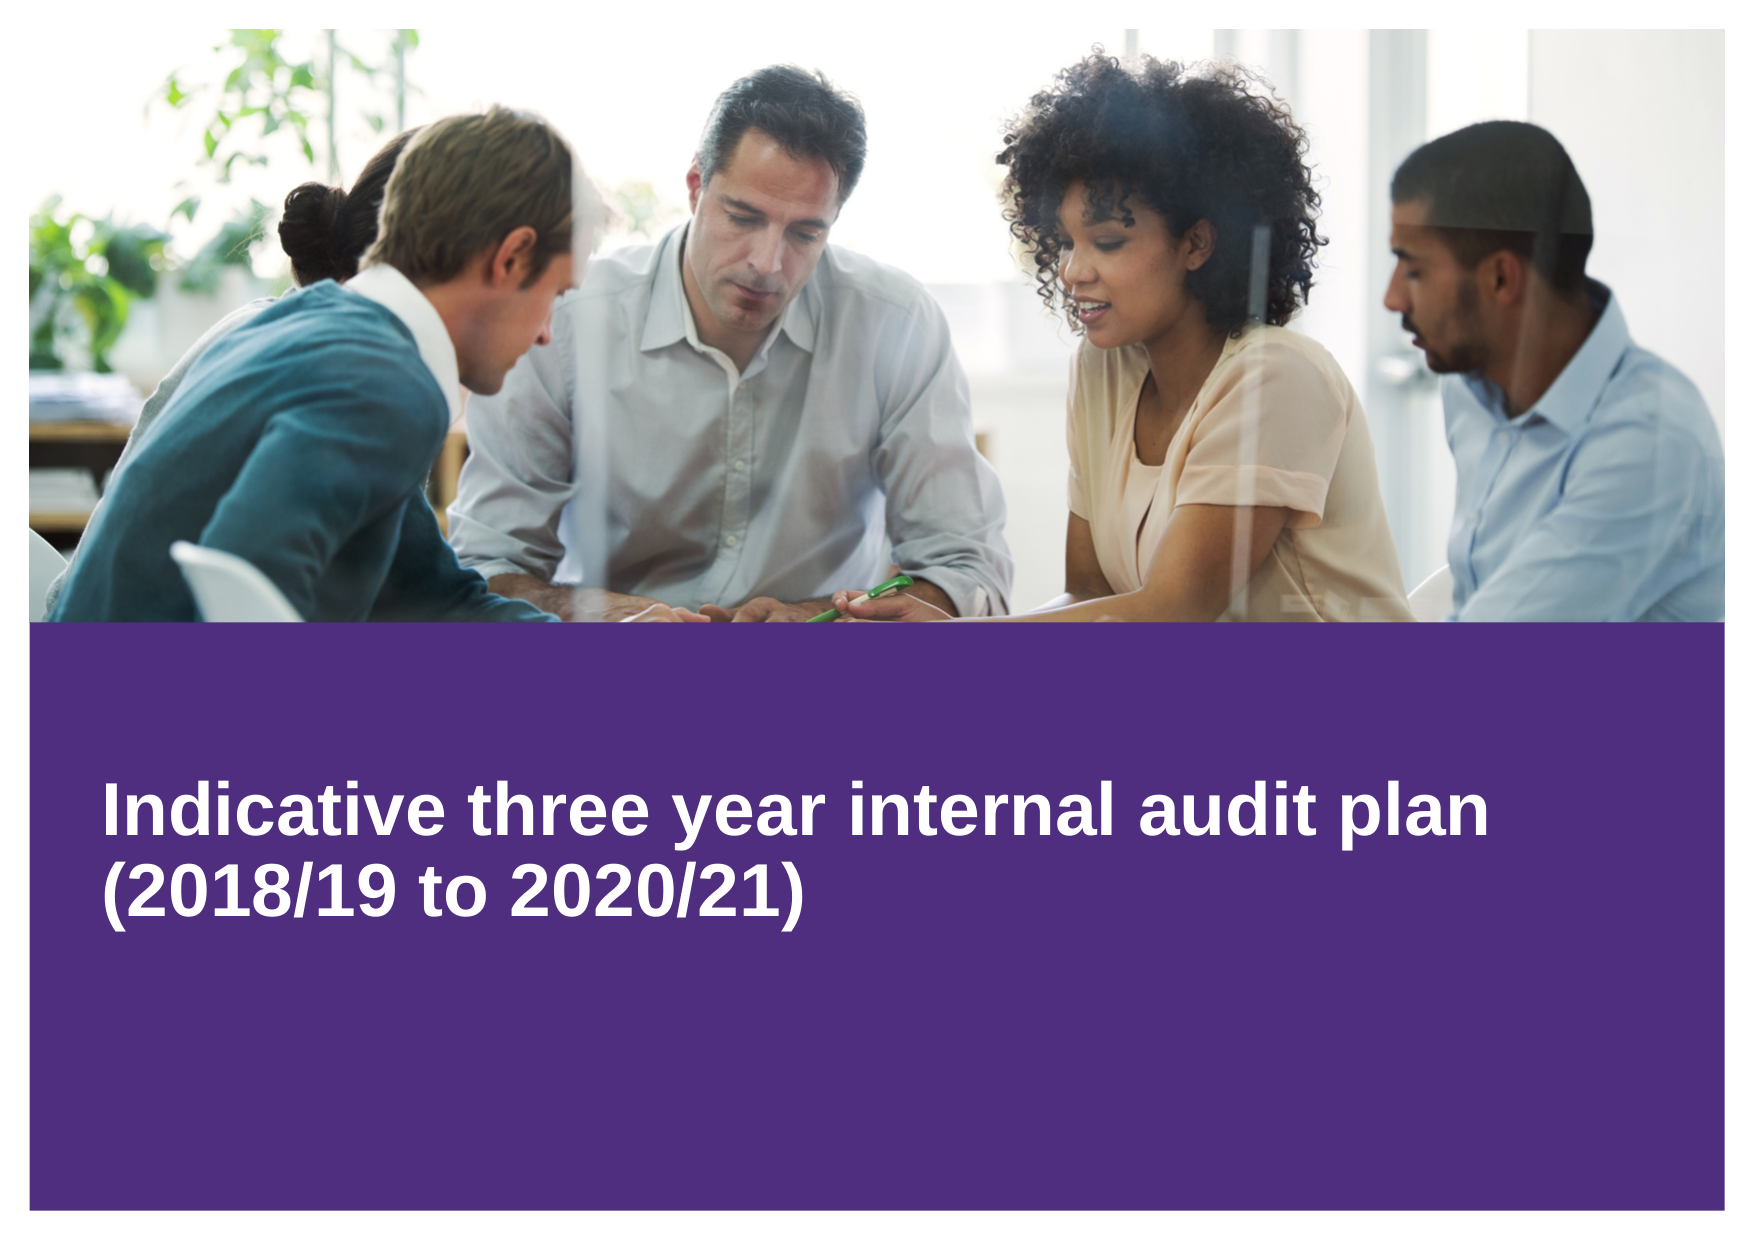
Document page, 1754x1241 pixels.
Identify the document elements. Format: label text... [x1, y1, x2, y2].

text_box [29, 621, 1726, 1212]
picture [29, 29, 1725, 623]
text_box Indicative three year internal audit plan (2018/19 to 2020/21) [86, 763, 1710, 941]
